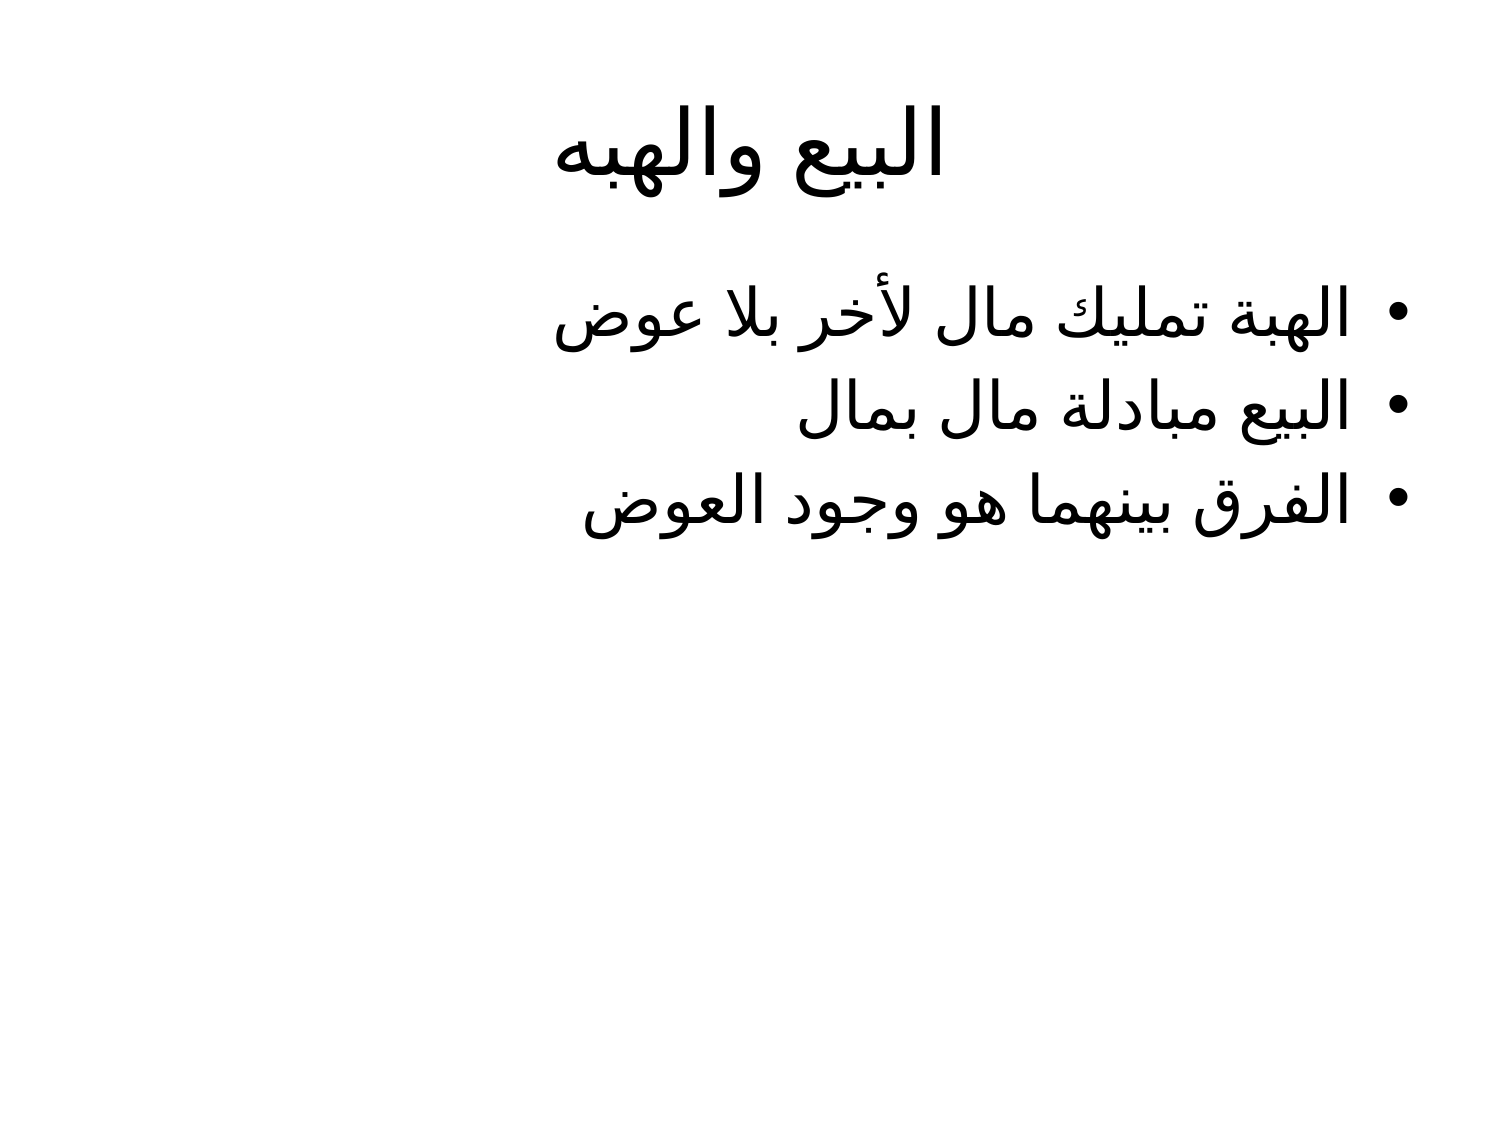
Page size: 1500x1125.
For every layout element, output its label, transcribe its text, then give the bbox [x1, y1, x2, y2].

list الهبة تمليك مال لأخر بلا عوض البيع مبادلة مال بمال الفرق بينهما هو وجود العوض [75, 262, 1425, 1005]
title البيع والهبه [75, 45, 1425, 233]
